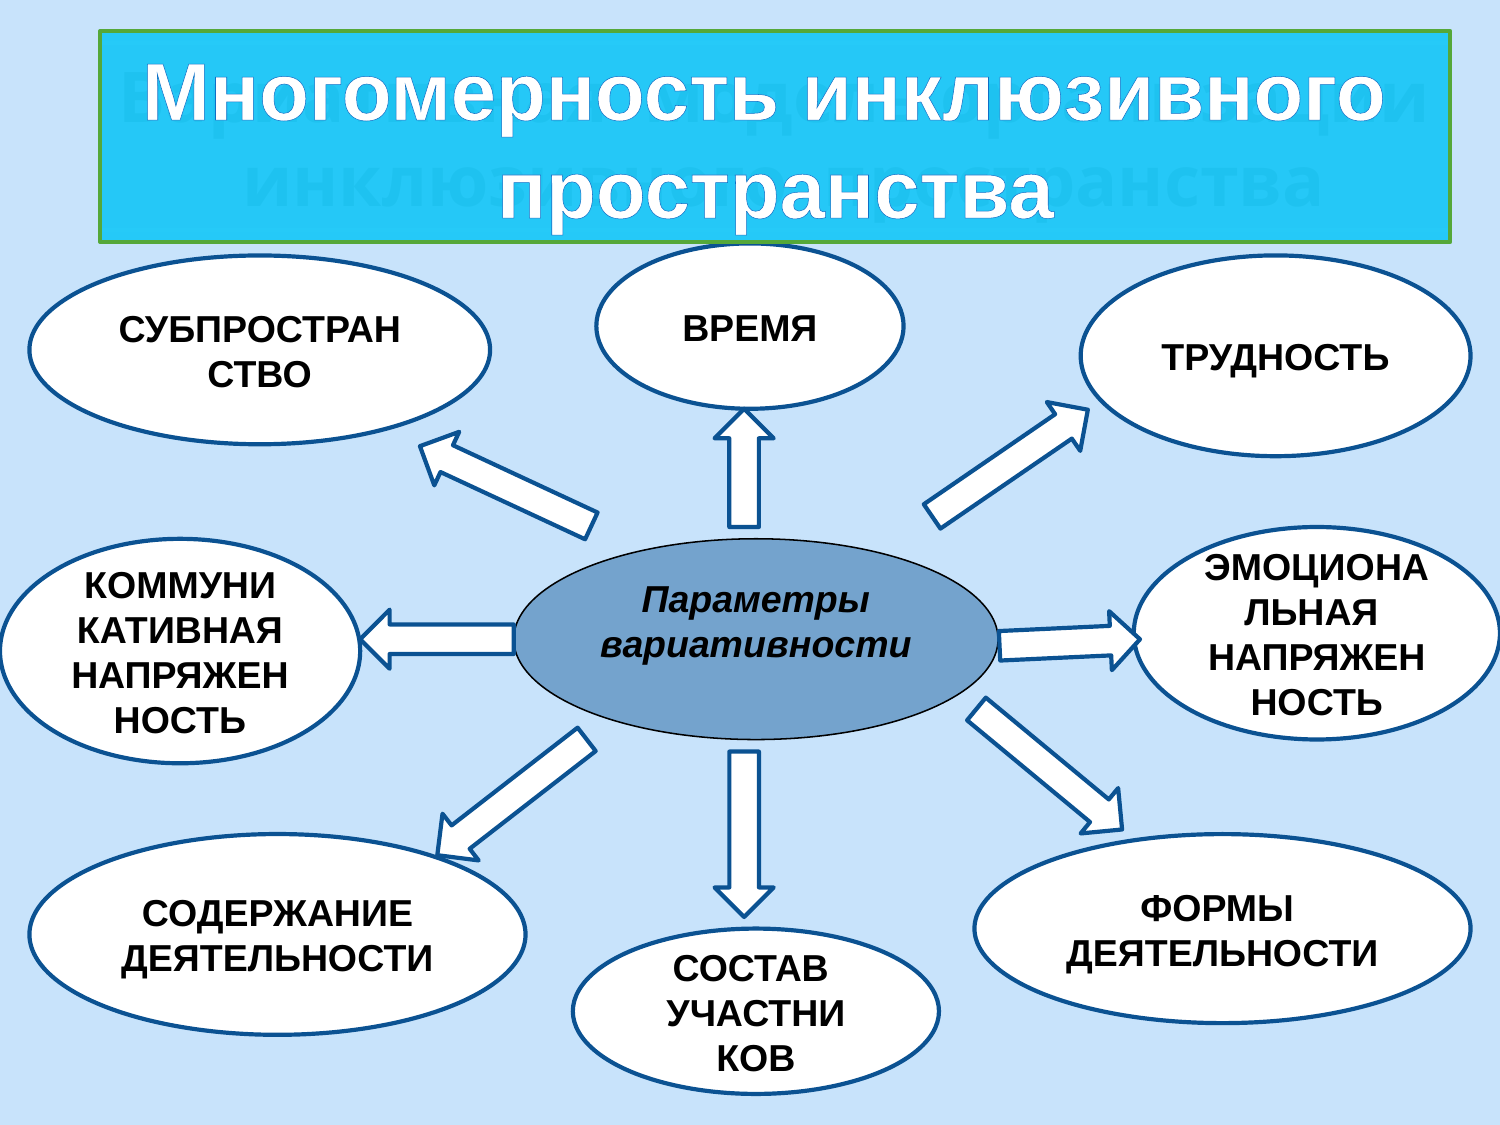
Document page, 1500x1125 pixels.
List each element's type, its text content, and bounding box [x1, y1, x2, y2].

text_box ЭМОЦИОНАЛЬНАЯ НАПРЯЖЕННОСТЬ [1131, 524, 1500, 742]
text_box ФОРМЫ ДЕЯТЕЛЬНОСТИ [972, 831, 1473, 1026]
text_box [435, 725, 598, 863]
text_box Многомерность инклюзивного пространства [98, 29, 1452, 244]
text_box ВРЕМЯ [594, 244, 906, 411]
text_box [965, 695, 1125, 836]
text_box [417, 429, 600, 542]
text_box [921, 399, 1090, 531]
text_box [996, 609, 1143, 673]
text_box [358, 607, 516, 671]
text_box СУБПРОСТРАНСТВО [27, 253, 493, 447]
text_box [712, 749, 776, 920]
text_box Параметры вариативности [516, 538, 997, 740]
text_box [712, 406, 776, 530]
text_box ТРУДНОСТЬ [1078, 253, 1473, 459]
text_box КОММУНИ КАТИВНАЯ НАПРЯЖЕННОСТЬ [0, 536, 363, 766]
text_box СОСТАВ УЧАСТНИ КОВ [570, 926, 942, 1097]
text_box СОДЕРЖАНИЕ ДЕЯТЕЛЬНОСТИ [27, 831, 528, 1037]
